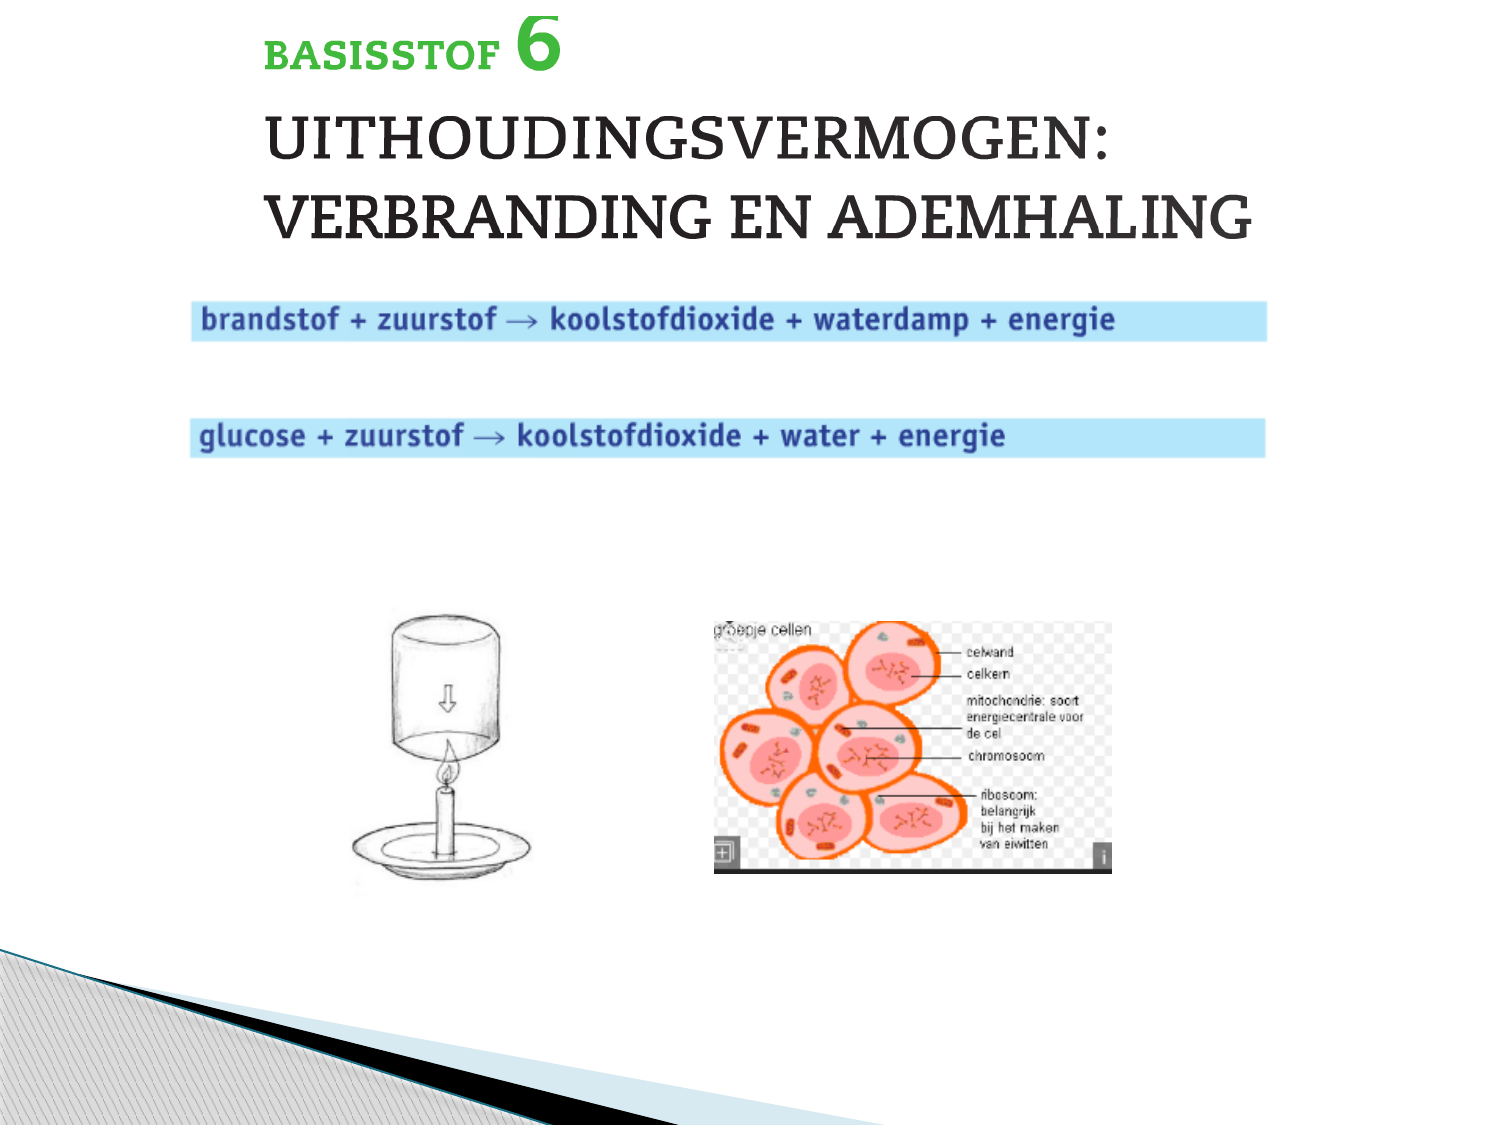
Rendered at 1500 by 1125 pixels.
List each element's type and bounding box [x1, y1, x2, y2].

picture [714, 621, 1112, 874]
picture [251, 15, 1256, 261]
picture [182, 396, 1278, 471]
picture [178, 281, 1278, 358]
picture [348, 604, 549, 914]
